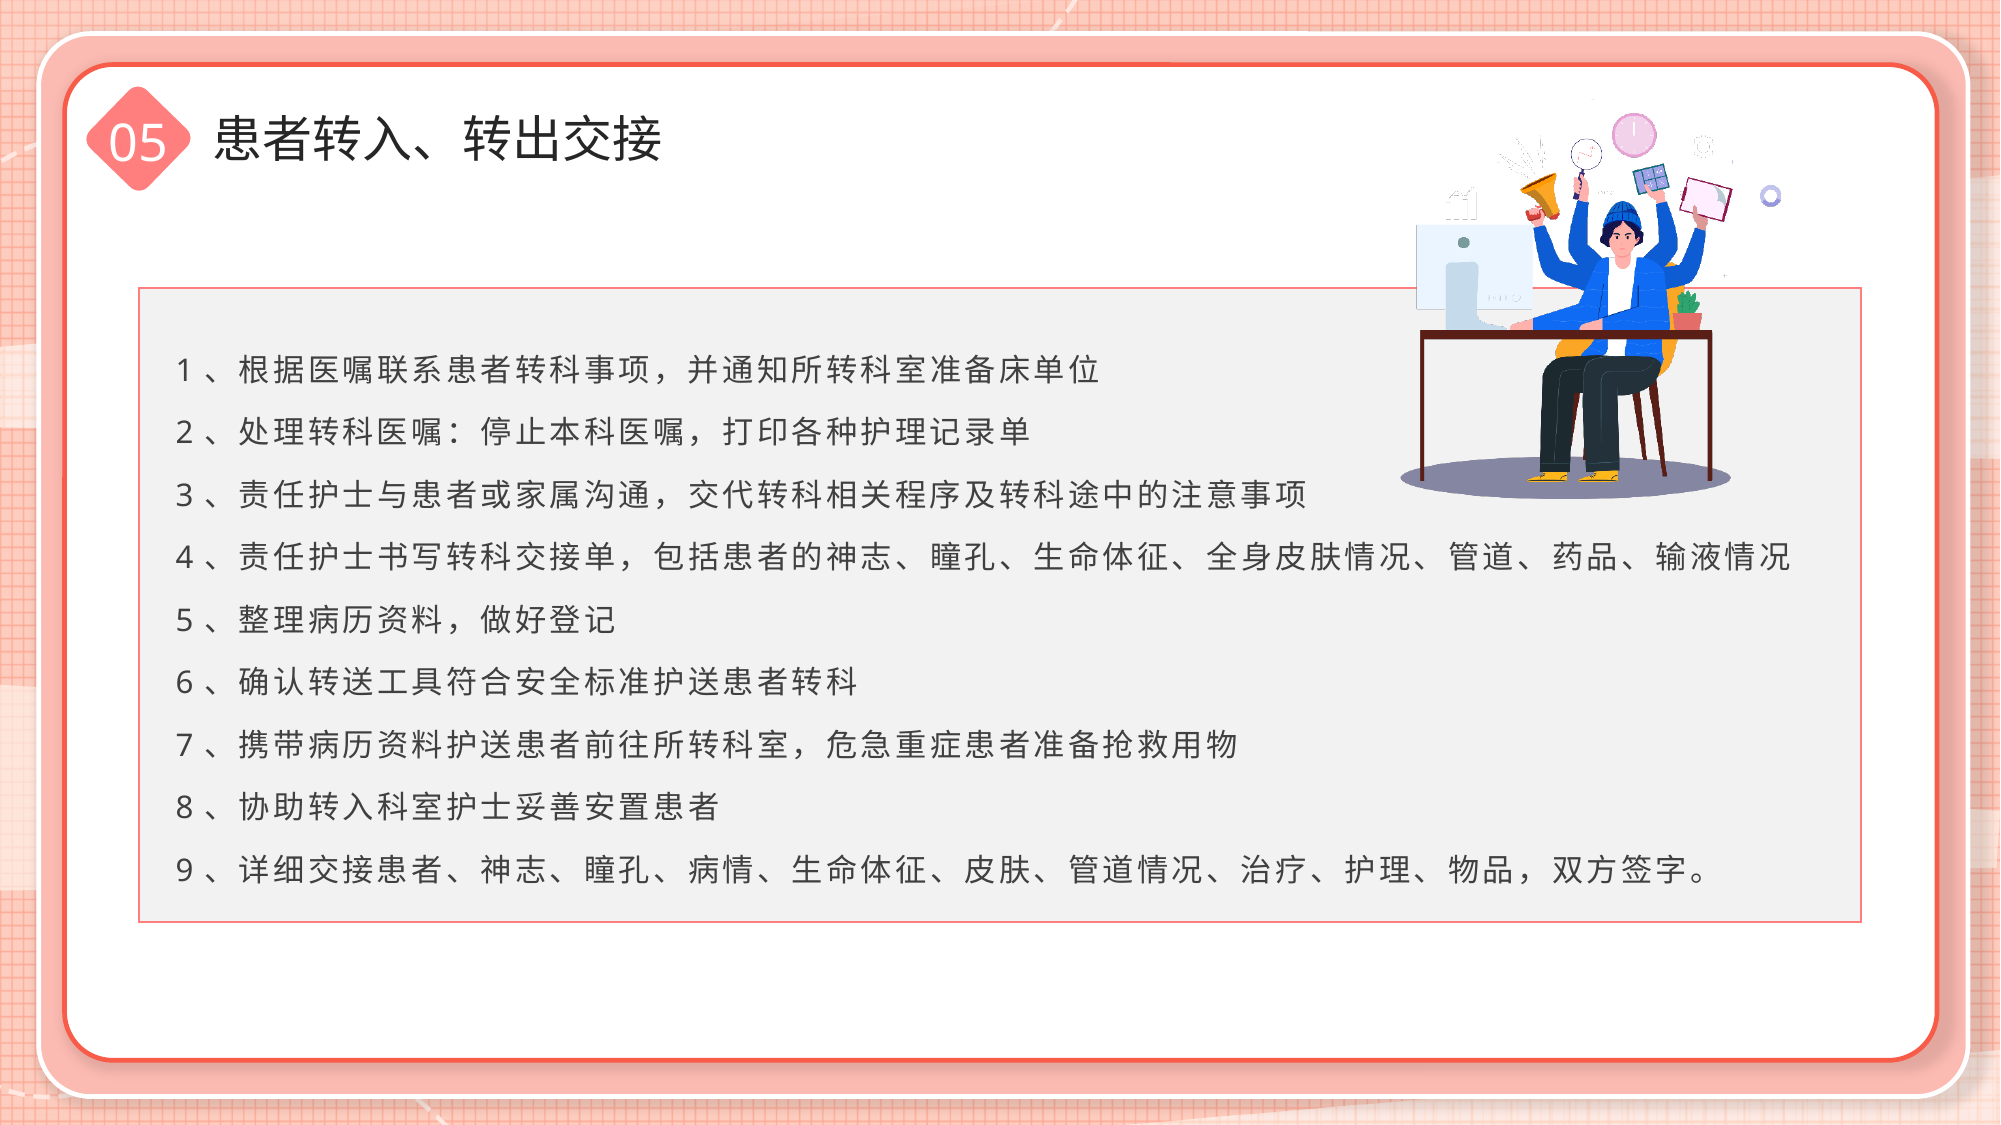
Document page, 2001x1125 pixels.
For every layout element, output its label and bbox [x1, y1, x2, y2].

text_box [94, 96, 711, 181]
text_box [138, 288, 1862, 923]
picture [0, 0, 2000, 1125]
